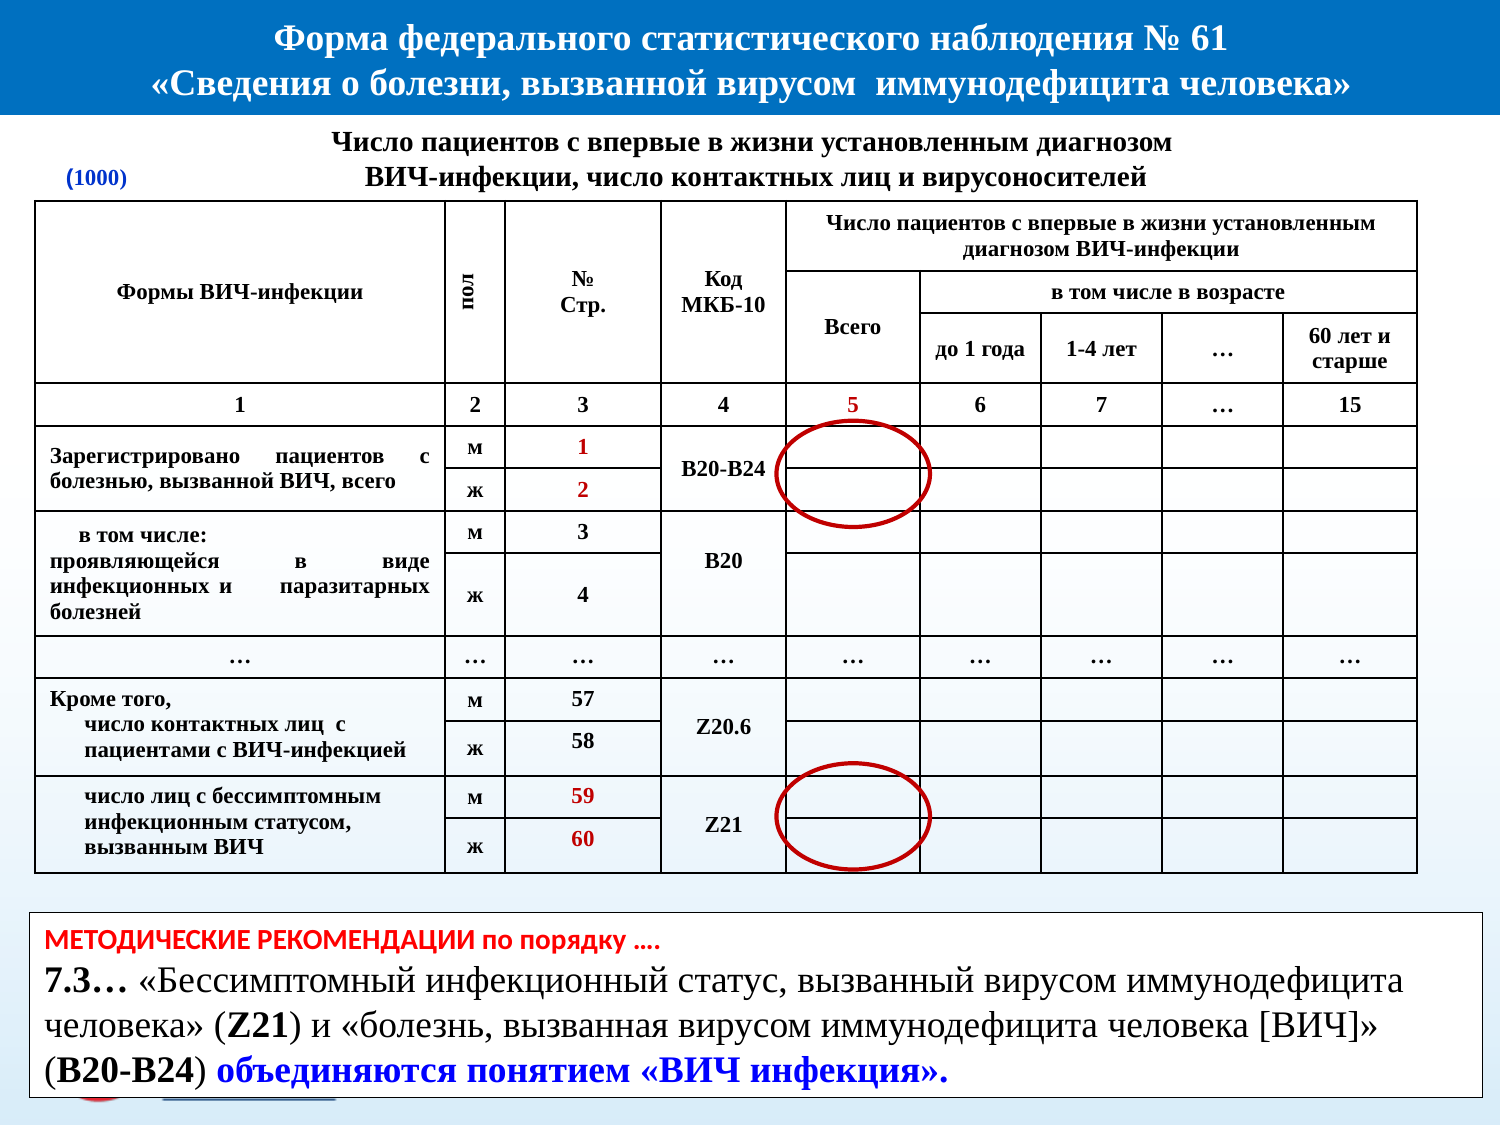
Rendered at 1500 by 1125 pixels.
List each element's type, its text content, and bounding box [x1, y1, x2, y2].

table_cell [1284, 777, 1416, 817]
table_cell 57 [506, 679, 660, 720]
table_cell … [1284, 637, 1416, 677]
table_cell … [787, 637, 919, 677]
table_cell м [446, 512, 504, 552]
table_cell [1163, 554, 1282, 635]
table_cell [921, 722, 1040, 775]
table_cell ж [446, 722, 504, 775]
table_cell [921, 554, 1040, 635]
table_cell 7 [1042, 384, 1161, 425]
table_cell [1163, 469, 1282, 510]
table_cell [787, 679, 919, 720]
table_cell … [1163, 384, 1282, 425]
table_cell 1 [506, 427, 660, 467]
table_cell [1163, 512, 1282, 552]
table_cell Z20.6 [662, 679, 785, 775]
table_cell [787, 777, 796, 785]
picture [0, 117, 1500, 1125]
table_cell [921, 819, 1040, 872]
table_header пол [446, 202, 504, 382]
table_cell … [1042, 637, 1161, 677]
text_box МЕТОДИЧЕСКИЕ РЕКОМЕНДАЦИИ по порядку …. 7.3… «Бессимптомный инфекционный статус, вызванный вирусом иммунодефицита человека» (Z21) и «болезнь, вызванная вирусом иммунодефицита человека [ВИЧ]» (В20-В24) объединяются понятием «ВИЧ инфекция». [29, 912, 1483, 1098]
table_cell [1284, 722, 1416, 775]
table_cell 5 [787, 384, 919, 425]
table_cell 58 [506, 722, 660, 775]
table_cell в том числе в возрасте [921, 272, 1416, 312]
slide_number 6 [1074, 1098, 1425, 1103]
table_cell [1042, 679, 1161, 720]
table_cell [1042, 512, 1161, 552]
table_cell 4 [506, 554, 660, 635]
table_cell 60 лет и старше [1284, 314, 1416, 382]
table_cell [1284, 819, 1416, 872]
table_cell … [506, 637, 660, 677]
table_cell 59 [506, 777, 660, 817]
table_cell [1042, 722, 1161, 775]
table_cell [787, 722, 919, 775]
table_cell [1284, 469, 1416, 510]
table_cell [1042, 427, 1161, 467]
table_cell … [921, 637, 1040, 677]
text_box Число пациентов с впервые в жизни установленным диагнозом ВИЧ-инфекции, число контактных лиц и вирусоносителей [29, 114, 1483, 200]
text_box [774, 761, 933, 872]
table_cell … [1163, 314, 1282, 382]
table_cell [865, 848, 919, 872]
table_cell [921, 512, 1040, 552]
table_cell [1163, 427, 1282, 467]
table_cell 15 [1284, 384, 1416, 425]
text_box (1000) [44, 152, 376, 198]
table_cell [1284, 427, 1416, 467]
table_cell [921, 427, 1040, 467]
table_cell 4 [662, 384, 785, 425]
table_cell [787, 427, 809, 442]
table_cell … [1163, 637, 1282, 677]
table_cell [787, 554, 919, 635]
table_cell м [446, 777, 504, 817]
table_cell число лиц с бессимптомным инфекционным статусом, вызванным ВИЧ [36, 777, 444, 872]
table_cell [1284, 554, 1416, 635]
table_cell ж [446, 469, 504, 510]
table_cell в том числе: проявляющейся в виде инфекционных и паразитарных болезней [36, 512, 444, 635]
table_cell [1163, 722, 1282, 775]
table_cell [787, 512, 919, 552]
table_cell [921, 777, 1040, 817]
table_cell Z21 [662, 777, 785, 872]
table_cell 1 [36, 384, 444, 425]
table_cell В20-В24 [662, 427, 785, 510]
table_header Код МКБ-10 [662, 202, 785, 382]
table_cell [1163, 777, 1282, 817]
table_header № Стр. [506, 202, 660, 382]
table_cell … [662, 637, 785, 677]
table_cell [1042, 469, 1161, 510]
table_cell 6 [921, 384, 1040, 425]
table_cell м [446, 679, 504, 720]
table_cell [1042, 554, 1161, 635]
table_cell 60 [506, 819, 660, 872]
table_cell ж [446, 819, 504, 872]
table_cell 2 [506, 469, 660, 510]
table_cell Кроме того, число контактных лиц с пациентами с ВИЧ-инфекцией [36, 679, 444, 775]
text_box [774, 418, 933, 530]
table_cell [921, 679, 1040, 720]
table_cell до 1 года [921, 314, 1040, 382]
table_cell В20 [662, 512, 785, 635]
table_cell [1042, 819, 1161, 872]
table_cell [787, 848, 841, 872]
table_cell … [446, 637, 504, 677]
table_cell [910, 777, 919, 784]
table_cell [921, 469, 1040, 510]
table_cell 3 [506, 512, 660, 552]
table_cell [1163, 819, 1282, 872]
table_cell … [36, 637, 444, 677]
table_cell ж [446, 554, 504, 635]
table_header Формы ВИЧ-инфекции [36, 202, 444, 382]
table_cell [1284, 679, 1416, 720]
table_header Число пациентов с впервые в жизни установленным диагнозом ВИЧ-инфекции [787, 202, 1416, 270]
table_cell м [446, 427, 504, 467]
table_cell [1163, 679, 1282, 720]
text_box Форма федерального статистического наблюдения № 61 «Сведения о болезни, вызванной вирусом иммунодефицита человека» [0, 0, 1500, 117]
table_cell 2 [446, 384, 504, 425]
table_cell [1284, 512, 1416, 552]
table_cell [1042, 777, 1161, 817]
table_cell 3 [506, 384, 660, 425]
table_cell Зарегистрировано пациентов с болезнью, вызванной ВИЧ, всего [36, 427, 444, 510]
table_cell [898, 427, 919, 442]
table_cell Всего [787, 272, 919, 382]
table_cell 1-4 лет [1042, 314, 1161, 382]
